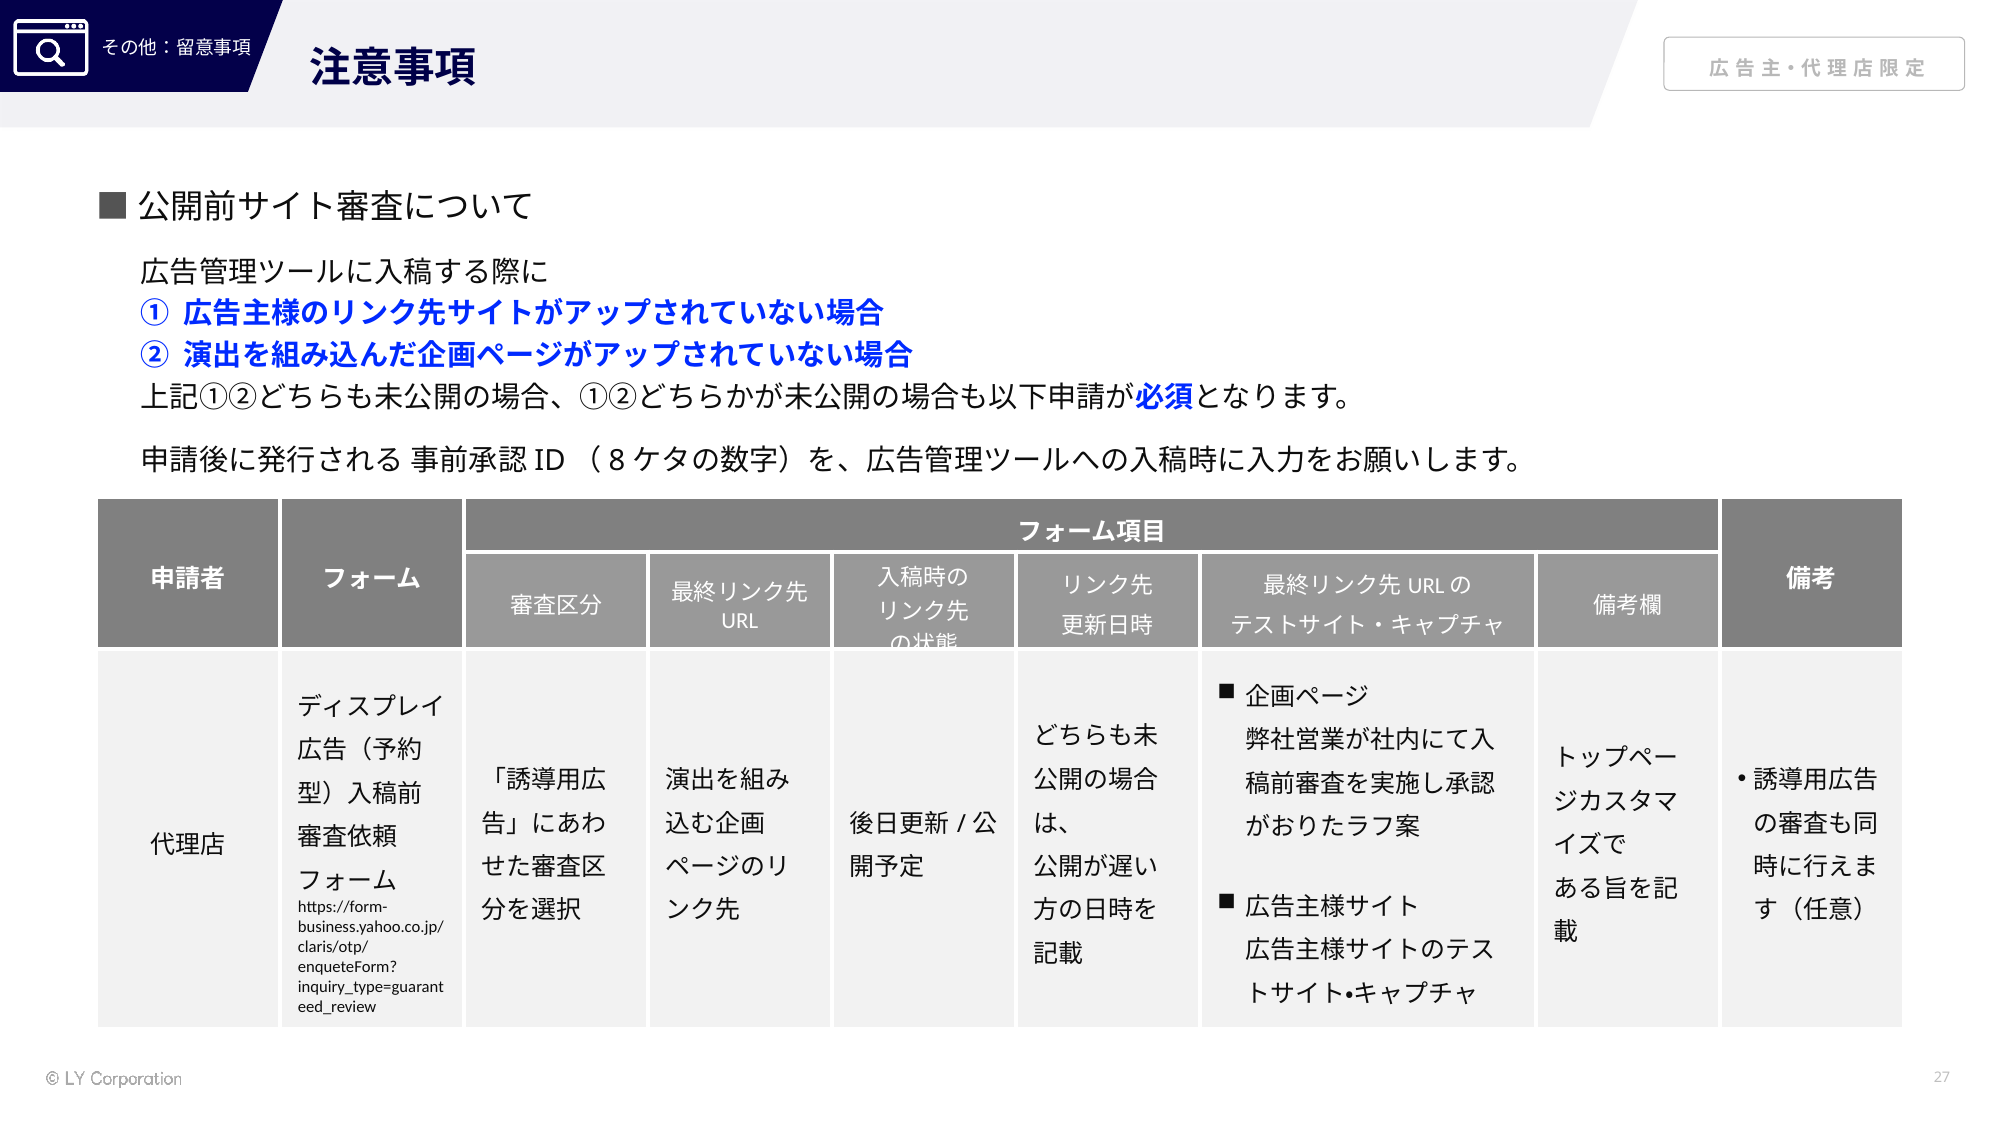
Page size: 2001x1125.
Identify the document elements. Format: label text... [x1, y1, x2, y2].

table_cell 最終リンク先URLの テストサイト・キャプチャ [1202, 554, 1534, 647]
table_cell 誘導用広告の審査も同時に行えます（任意） [1722, 651, 1902, 1027]
table_cell 企画ページ 弊社営業が社内にて入稿前審査を実施し承認がおりたラフ案 広告主様サイト 広告主様サイトのテストサイト・キャプチャ [1202, 651, 1534, 1027]
table_cell 最終リンク先 URL [650, 554, 830, 647]
table_cell 「誘導用広告」にあわせた審査区分を選択 [466, 651, 646, 1027]
picture [9, 6, 92, 88]
table_cell 代理店 [98, 651, 278, 1027]
table_cell トップページカスタマイズで ある旨を記載 [1538, 651, 1718, 1027]
table_cell 審査区分 [466, 554, 646, 647]
table_header 備考 [1722, 499, 1902, 647]
table_header 申請者 [98, 499, 278, 647]
table_cell 演出を組み込む企画ページのリンク先 [650, 651, 830, 1027]
text_box ■公開前サイト審査について 広告管理ツールに入稿する際に ① 広告主様のリンク先サイトがアップされていない場合 ② 演出を組み込んだ企画ページがアップされていない場合 上記①②どちらも未公開の場合、①②どちらかが未公開の場合も以下申請が必須となります。 申請後に発行される 事前承認ID（8ケタの数字）を、広告管理ツールへの入稿時に入力をお願いします。 [96, 176, 1940, 477]
table_cell リンク先 更新日時 [1018, 554, 1198, 647]
table_header フォーム項目 [466, 499, 1718, 550]
list 注意事項 [309, 41, 1645, 97]
picture [46, 1071, 181, 1088]
table_cell どちらも未公開の場合は、 公開が遅い方の日時を記載 [1018, 651, 1198, 1027]
table_cell ディスプレイ広告（予約型）入稿前審査依頼フォーム https://form-business.yahoo.co.jp/claris/otp/enqueteForm?inquiry_type=guaranteed_review [282, 651, 462, 1027]
table_cell 入稿時の リンク先 の状態 [834, 554, 1014, 647]
table_header フォーム [282, 499, 462, 647]
table_cell 備考欄 [1538, 554, 1718, 647]
table_cell 後日更新/公開予定 [834, 651, 1014, 1027]
